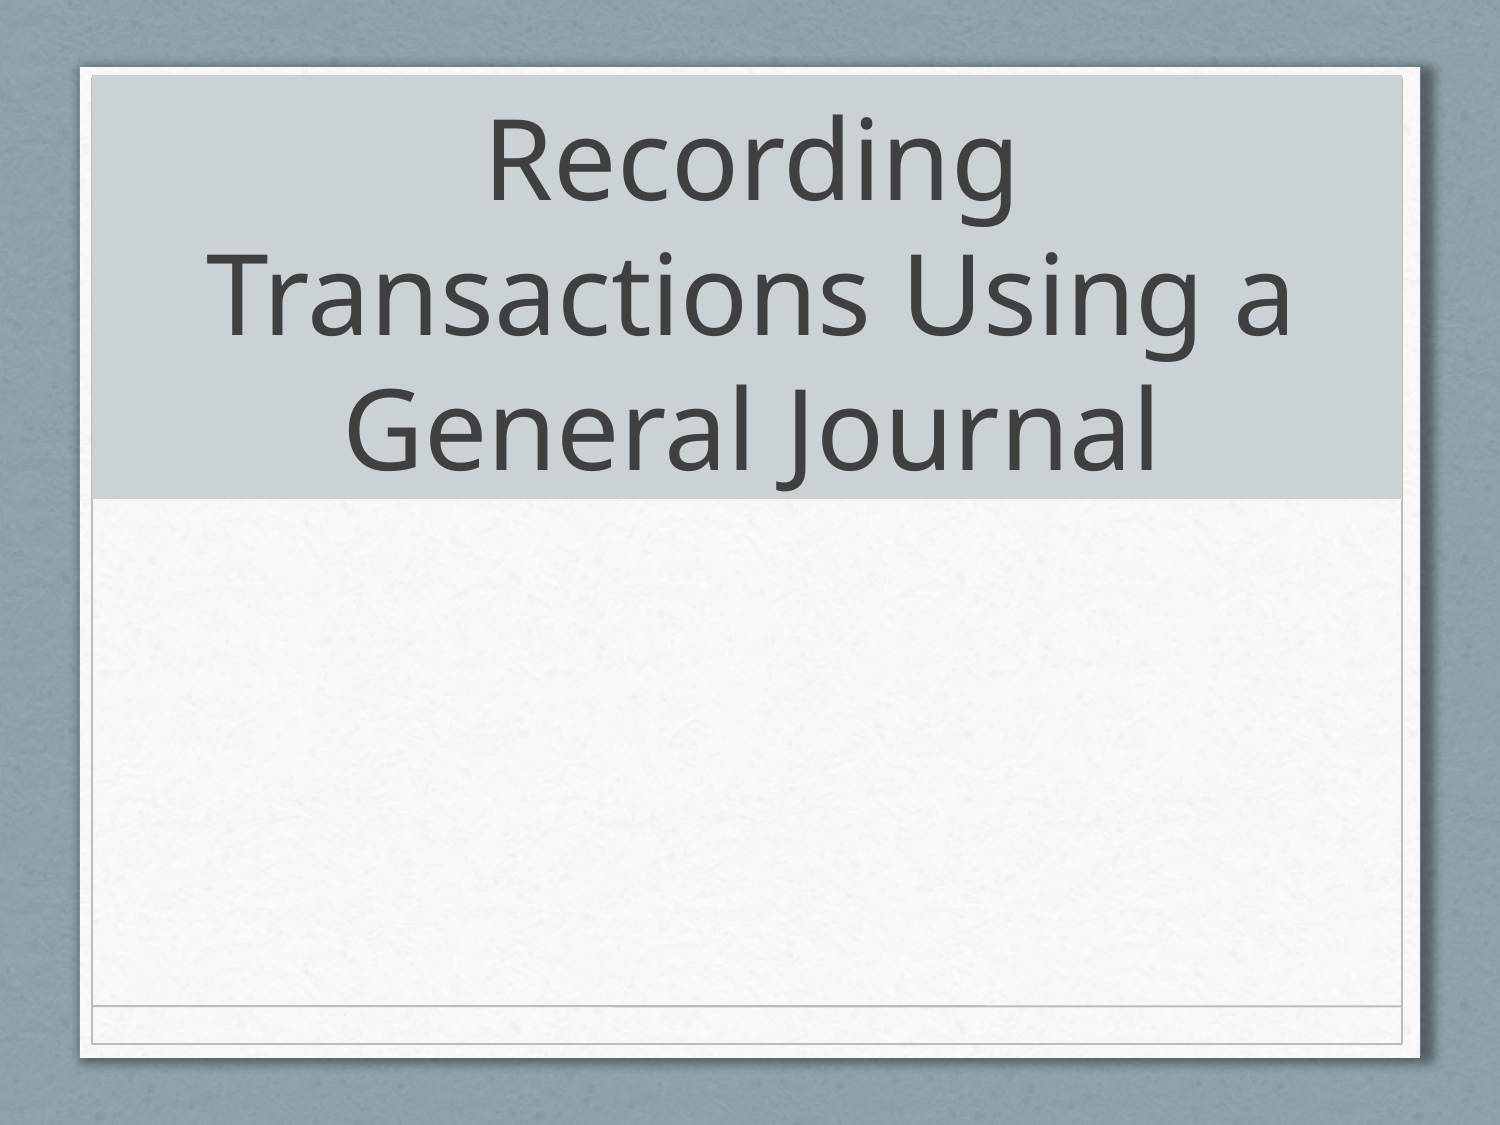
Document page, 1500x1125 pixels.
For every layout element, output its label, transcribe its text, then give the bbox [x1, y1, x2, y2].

title Recording Transactions Using a General Journal [150, 184, 1355, 500]
picture [79, 67, 1421, 1058]
